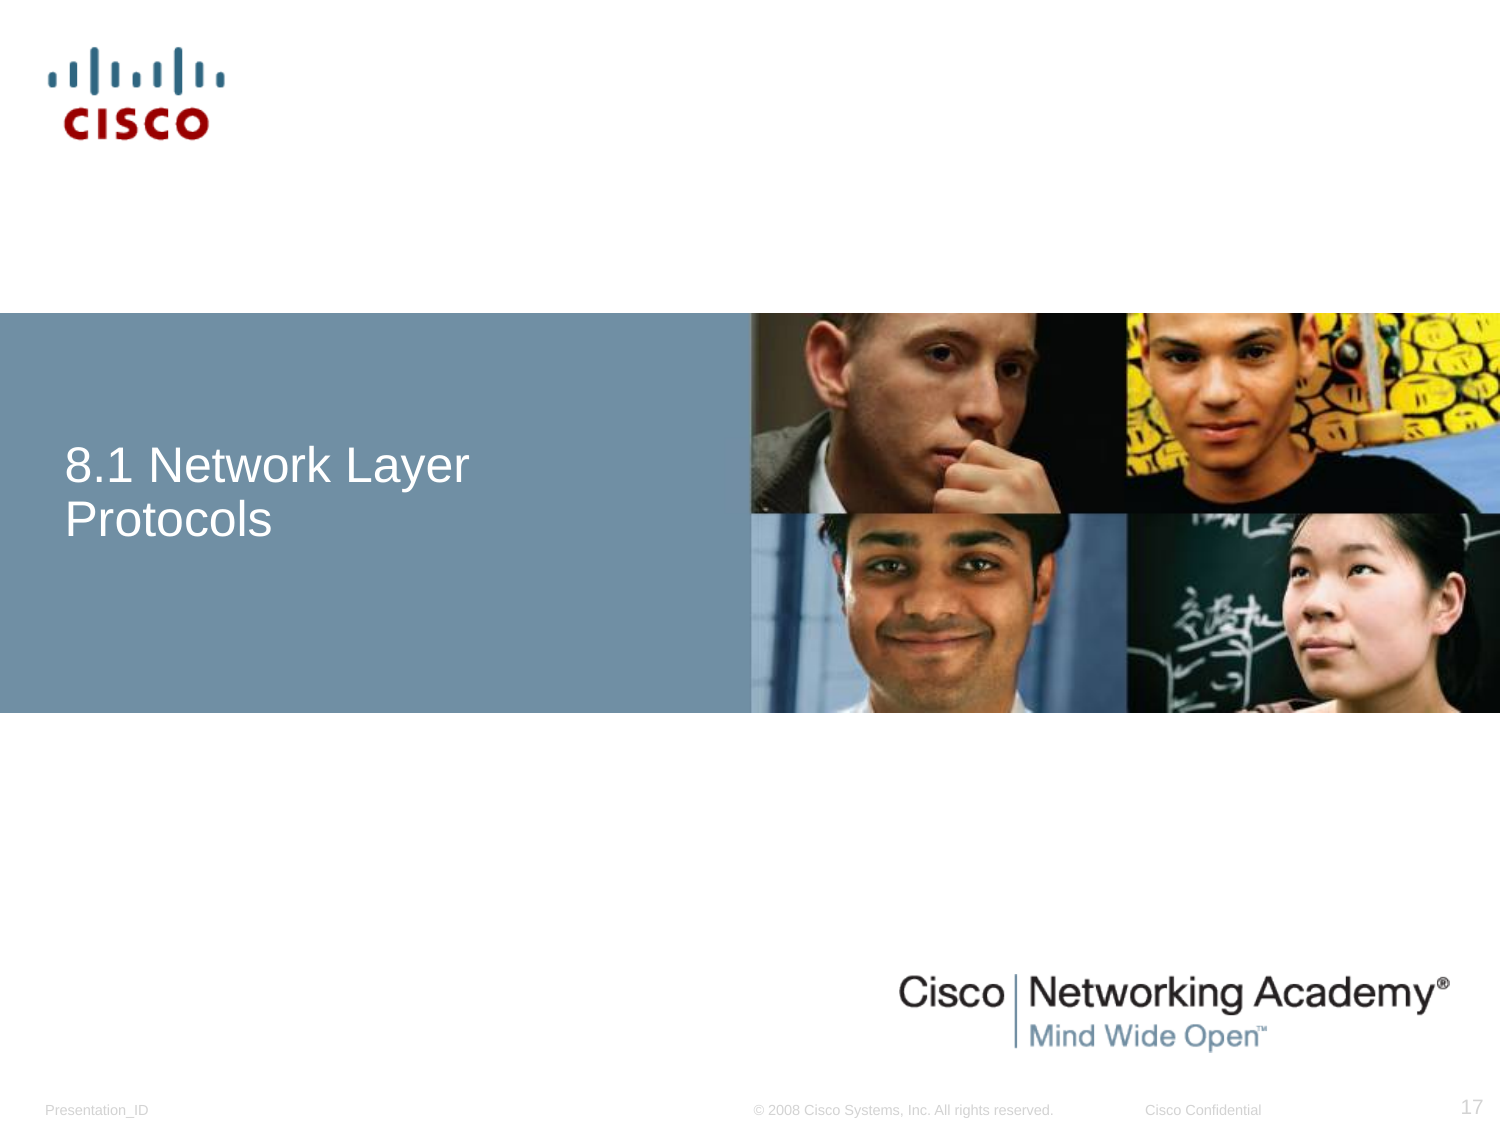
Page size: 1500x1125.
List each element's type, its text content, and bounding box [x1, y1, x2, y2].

picture [0, 313, 1500, 713]
title 8.1 Network Layer Protocols [51, 371, 684, 615]
picture [899, 974, 1450, 1053]
picture [40, 19, 233, 168]
